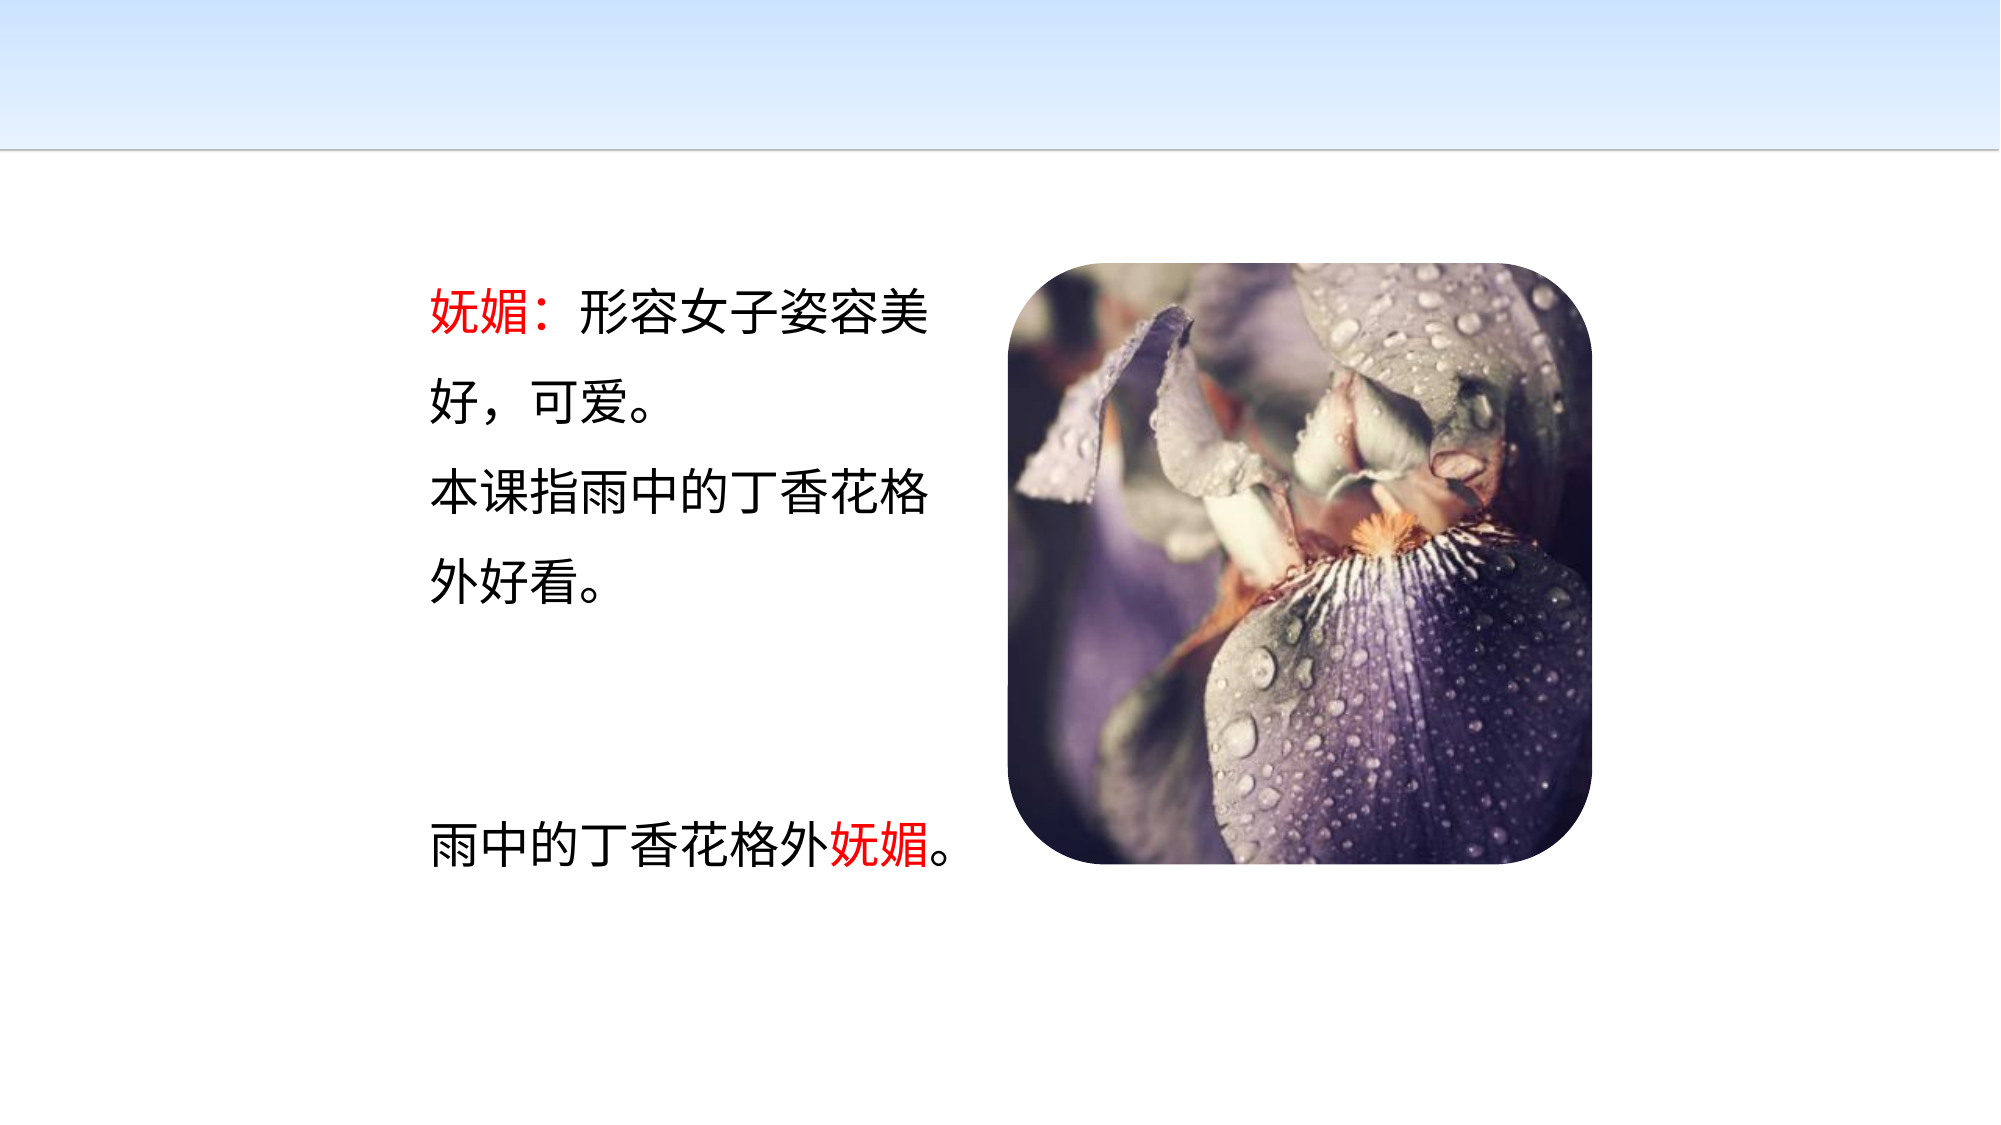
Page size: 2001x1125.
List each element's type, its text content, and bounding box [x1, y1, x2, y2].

text_box 妩媚：形容女子姿容美好，可爱。 本课指雨中的丁香花格外好看。 [414, 243, 964, 619]
text_box 雨中的丁香花格外妩媚。 [414, 776, 1064, 882]
picture [1007, 262, 1593, 865]
